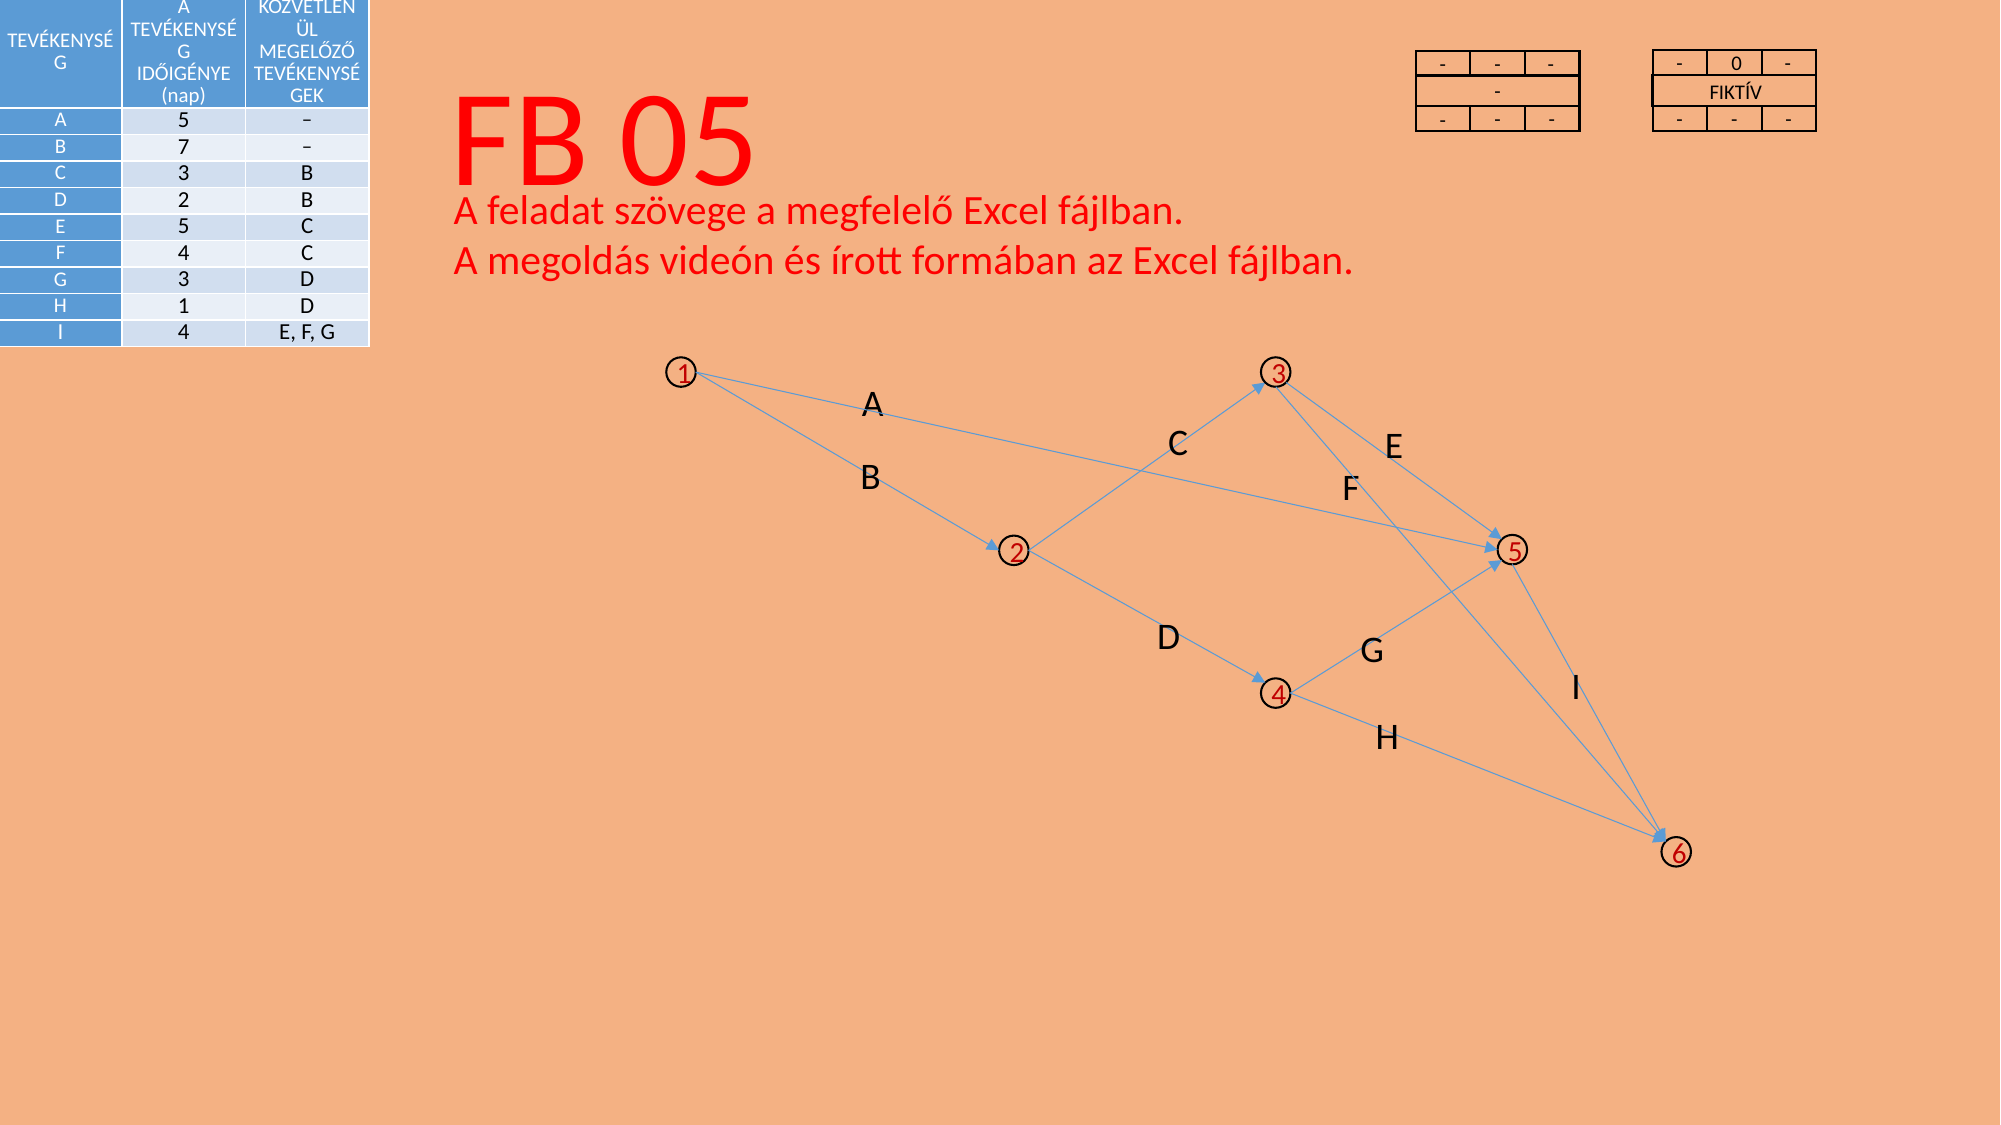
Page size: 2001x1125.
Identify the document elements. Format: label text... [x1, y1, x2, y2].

table_cell I [0, 321, 121, 346]
table_header KÖZVETLENÜL MEGELŐZŐ TEVÉKENYSÉGEK [246, 0, 368, 107]
table_cell 4 [123, 241, 245, 266]
text_box FB 05 [436, 40, 775, 220]
table_cell 5 [123, 215, 245, 240]
table_cell B [246, 162, 368, 187]
table_cell A [0, 109, 121, 134]
table_cell C [246, 241, 368, 266]
table_cell 3 [123, 268, 245, 293]
table_cell 7 [123, 135, 245, 160]
table_cell – [246, 135, 368, 160]
table_cell B [246, 188, 368, 213]
table_cell 1 [123, 294, 245, 319]
table_cell 3 [123, 162, 245, 187]
table_header TEVÉKENYSÉG [0, 0, 121, 107]
table_cell – [246, 109, 368, 134]
table_cell 5 [123, 109, 245, 134]
table_cell D [246, 294, 368, 319]
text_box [1415, 42, 1580, 140]
table_cell H [0, 294, 121, 319]
table_cell D [0, 188, 121, 213]
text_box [1652, 42, 1817, 140]
table_cell E [0, 215, 121, 240]
table_cell C [0, 162, 121, 187]
table_cell F [0, 241, 121, 266]
table_cell 4 [123, 321, 245, 346]
table_cell B [0, 135, 121, 160]
table_cell 2 [123, 188, 245, 213]
text_box A feladat szövege a megfelelő Excel fájlban. A megoldás videón és írott formában az Excel fájlban. [438, 175, 1370, 291]
table_cell G [0, 268, 121, 293]
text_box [666, 357, 1691, 867]
table_header A TEVÉKENYSÉG IDŐIGÉNYE (nap) [123, 0, 245, 107]
table_cell D [246, 268, 368, 293]
table_cell C [246, 215, 368, 240]
table_cell E, F, G [246, 321, 368, 346]
